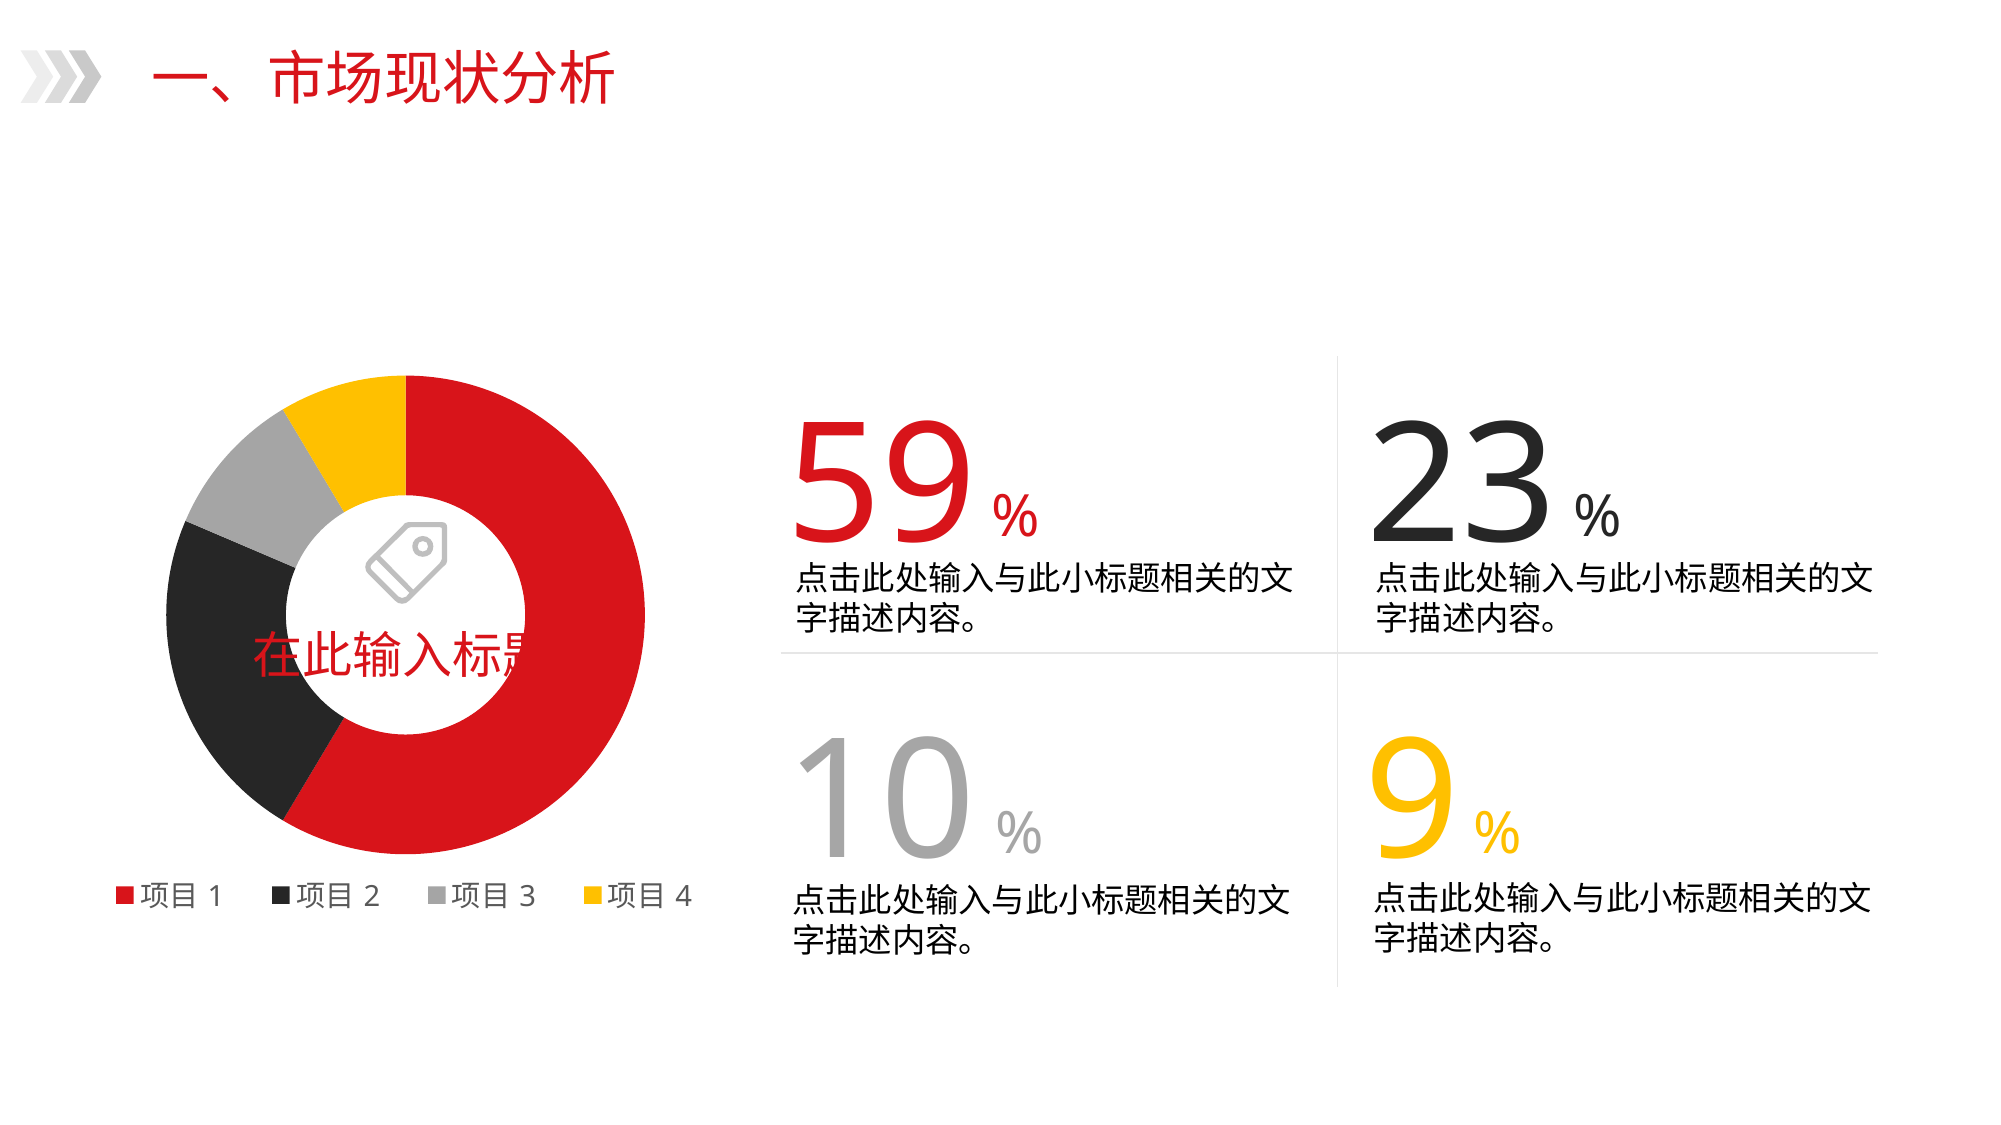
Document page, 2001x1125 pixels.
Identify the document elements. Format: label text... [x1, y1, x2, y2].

text_box 点击此处输入与此小标题相关的文字描述内容。 [777, 871, 1321, 967]
text_box 点击此处输入与此小标题相关的文字描述内容。 [1360, 549, 1904, 645]
text_box 点击此处输入与此小标题相关的文字描述内容。 [780, 549, 1324, 645]
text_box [771, 367, 1105, 585]
chart [70, 364, 741, 930]
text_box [20, 50, 102, 103]
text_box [770, 683, 1104, 901]
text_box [1349, 683, 1684, 901]
text_box 点击此处输入与此小标题相关的文字描述内容。 [1358, 870, 1902, 965]
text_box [1351, 367, 1686, 585]
text_box 一、市场现状分析 [136, 33, 633, 119]
